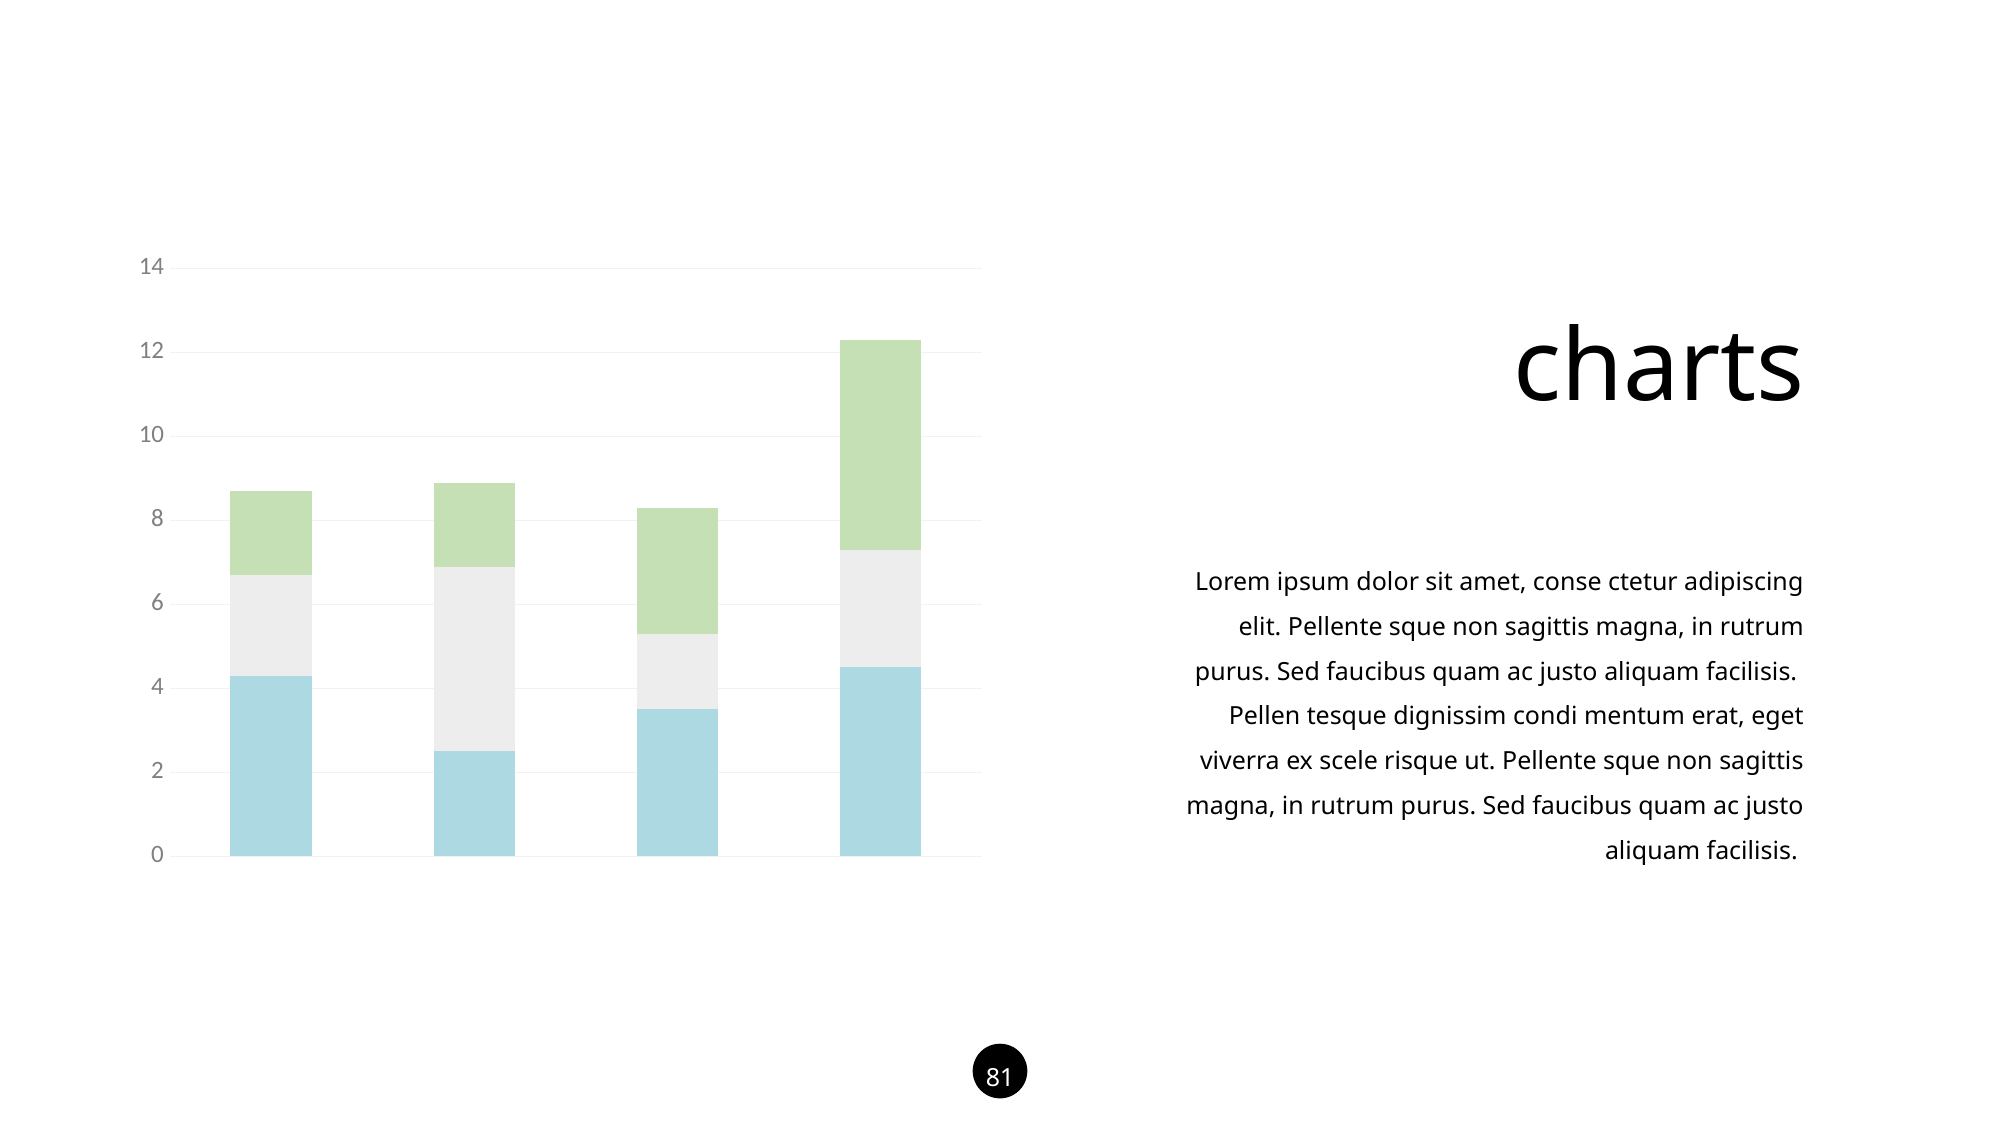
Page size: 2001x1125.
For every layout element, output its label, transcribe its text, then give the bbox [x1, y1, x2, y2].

text_box charts [1326, 293, 1820, 428]
text_box 81 [962, 1039, 1038, 1099]
chart [120, 243, 1000, 882]
text_box Lorem ipsum dolor sit amet, conse ctetur adipiscing elit. Pellente sque non sagittis magna, in rutrum purus. Sed faucibus quam ac justo aliquam facilisis. Pellen tesque dignissim condi mentum erat, eget viverra ex scele risque ut. Pellente sque non sagittis magna, in rutrum purus. Sed faucibus quam ac justo aliquam facilisis. [1156, 542, 1820, 872]
